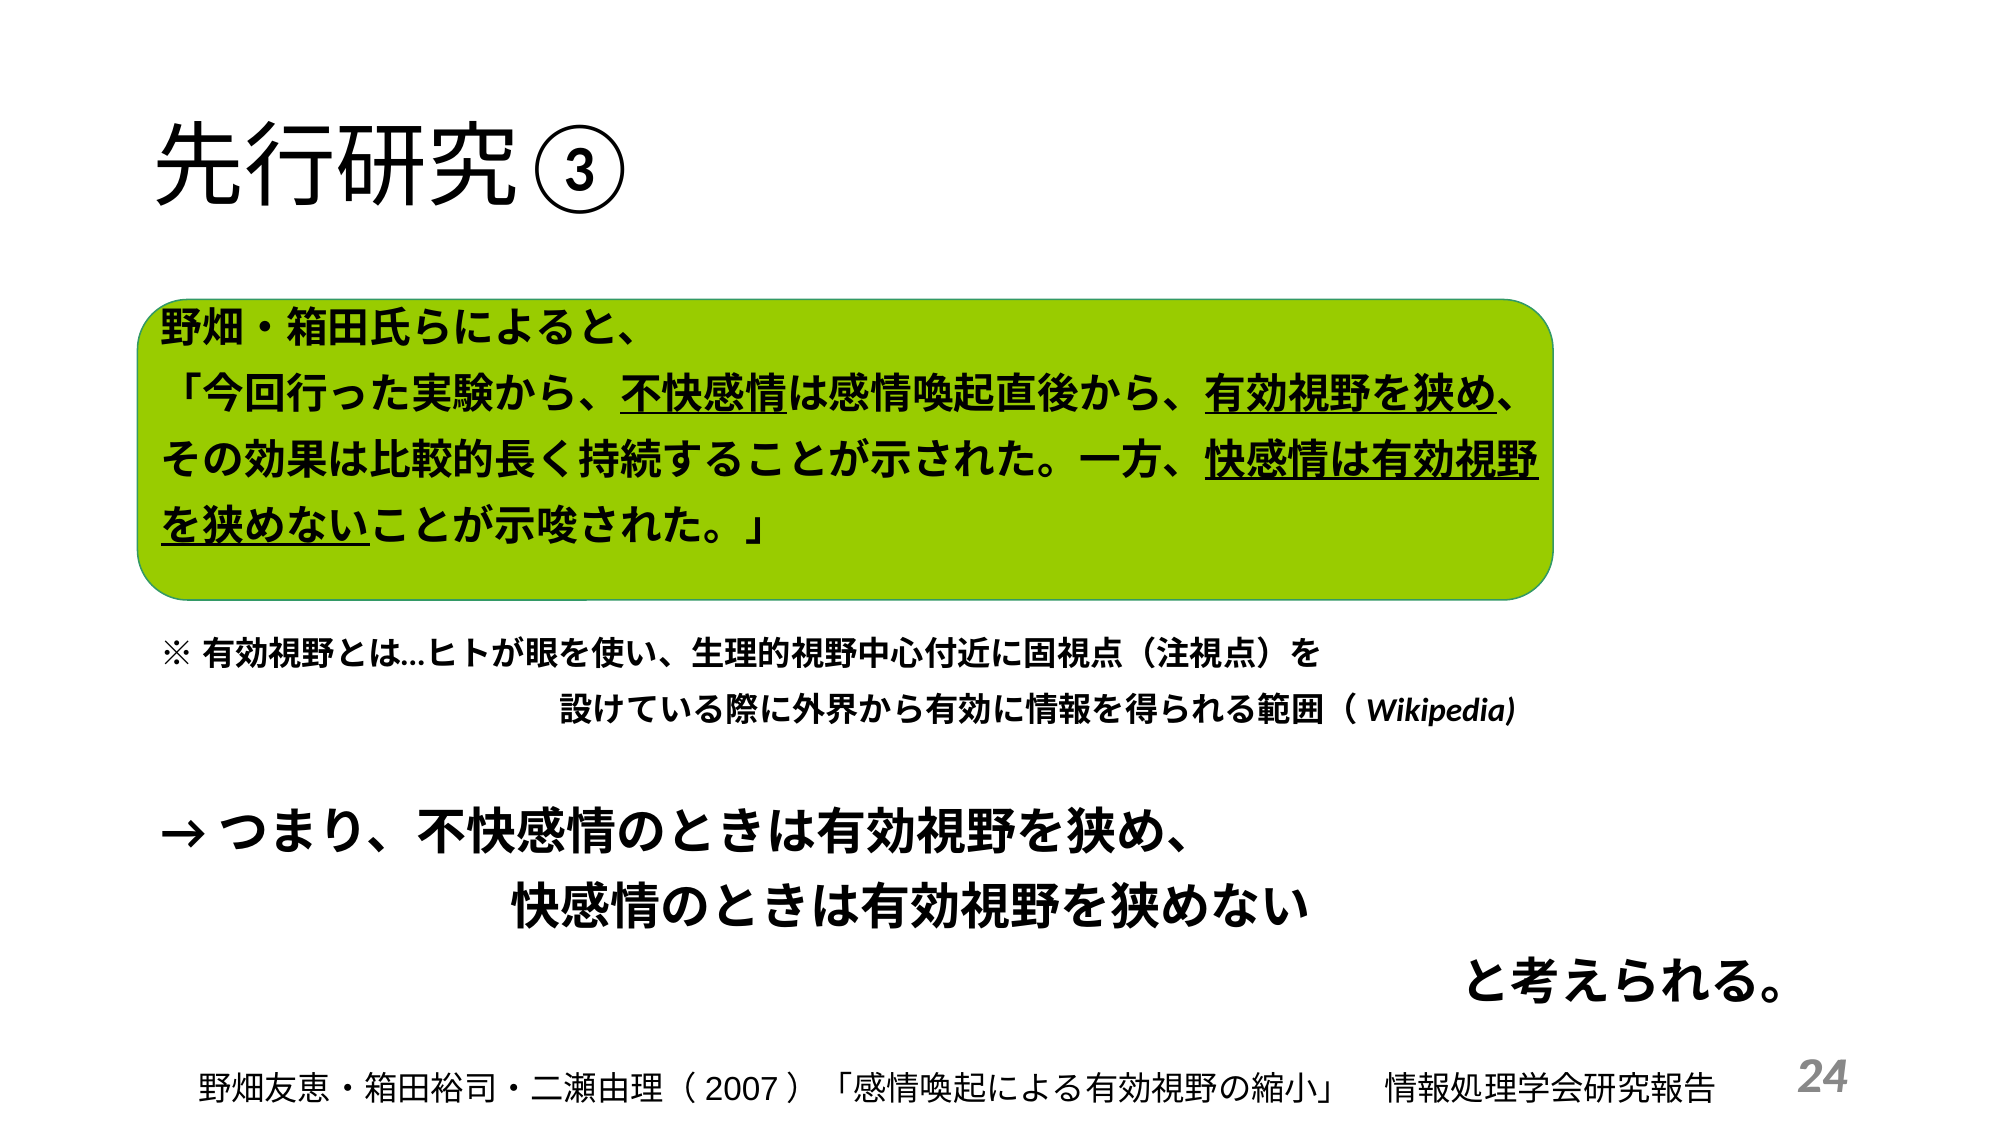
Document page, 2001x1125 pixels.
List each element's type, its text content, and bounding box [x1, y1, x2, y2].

text_box 野畑友恵・箱田裕司・二瀬由理（2007）「感情喚起による有効視野の縮小」 情報処理学会研究報告 [183, 1059, 1960, 1115]
slide_number 24 [1412, 1042, 1863, 1103]
title 先行研究③ [137, 59, 1863, 278]
list 野畑・箱田氏らによると、 「今回行った実験から、不快感情は感情喚起直後から、有効視野を狭め、 その効果は比較的長く持続することが示された。一方、快感情は有効視野 を狭めないことが示唆された。」 ※有効視野とは…ヒトが眼を使い、生理的視野中心付近に固視点（注視点）を 設けている際に外界から有効に情報を得られる範囲（Wikipedia) →つまり、不快感情のときは有効視野を狭め、 快感情のときは有効視野を狭めない と考えられる。 [137, 299, 1863, 1014]
